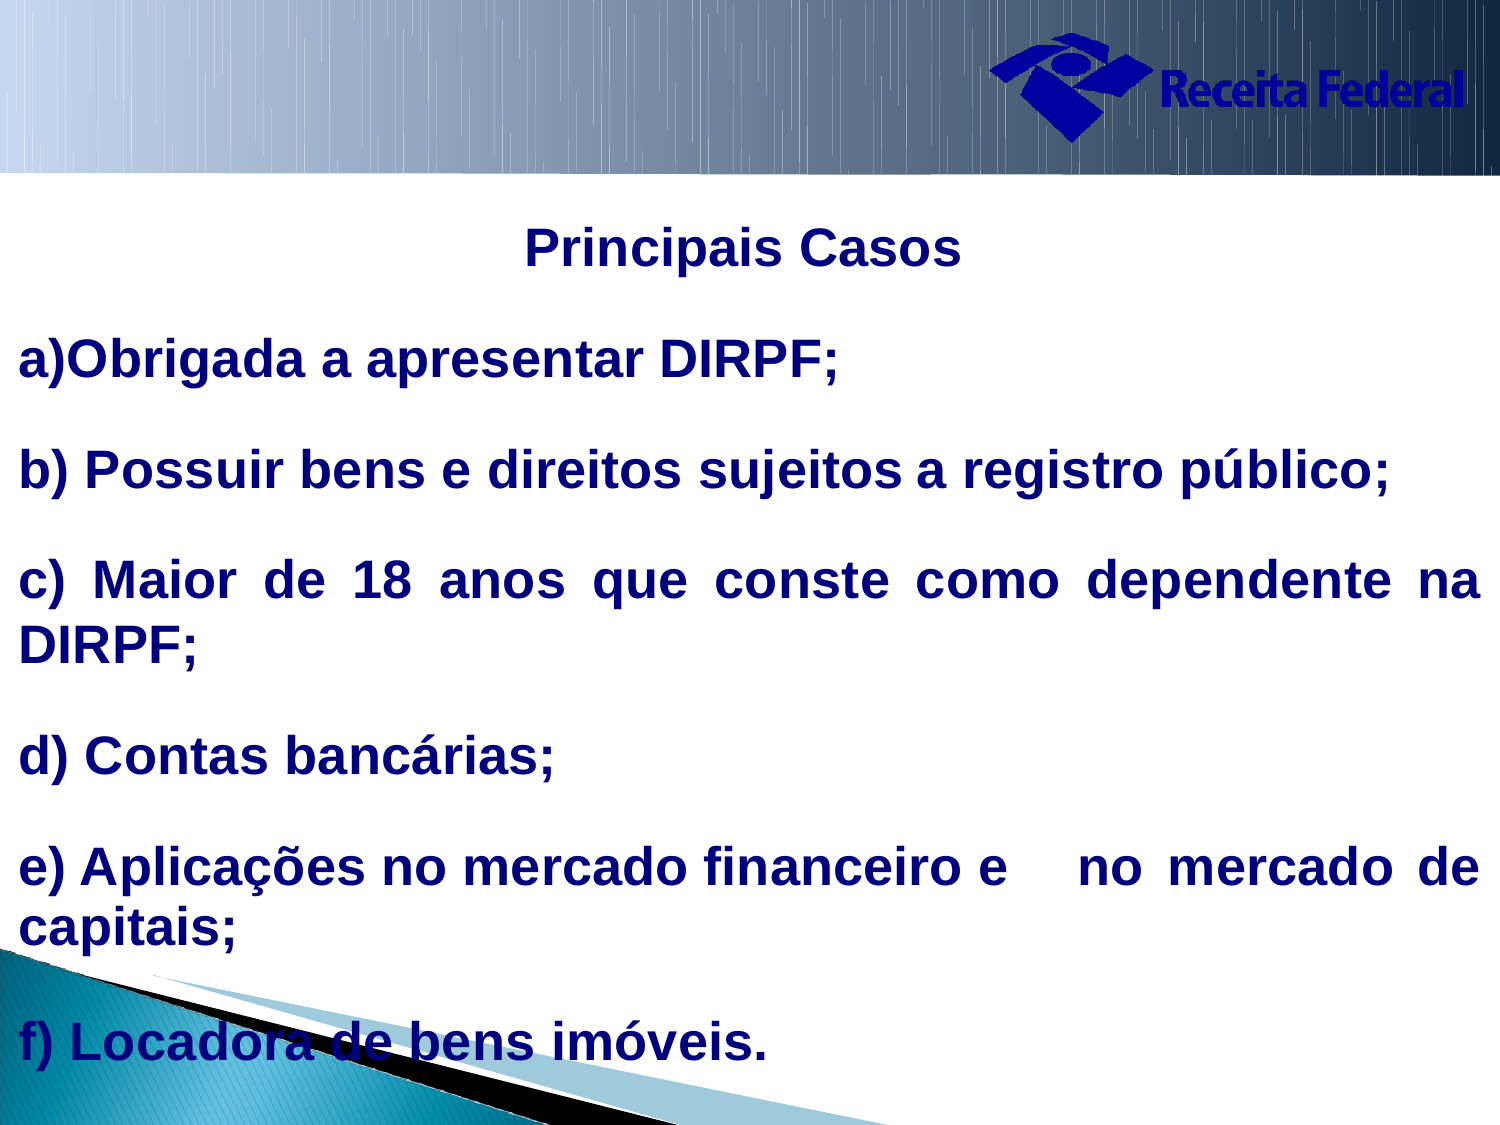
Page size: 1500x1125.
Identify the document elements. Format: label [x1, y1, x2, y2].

text_box [1415, 838, 1491, 897]
text_box [16, 616, 210, 676]
text_box [0, 0, 1500, 176]
text_box [90, 551, 248, 611]
text_box [16, 330, 849, 389]
text_box [1075, 838, 1404, 897]
text_box [0, 838, 1064, 1125]
text_box [16, 441, 912, 500]
text_box [590, 551, 699, 611]
text_box [1084, 551, 1402, 611]
text_box [1415, 551, 1491, 611]
text_box [914, 441, 1400, 500]
text_box [437, 551, 577, 611]
text_box [522, 219, 972, 279]
text_box [913, 551, 1071, 611]
text_box [16, 727, 566, 787]
text_box [712, 551, 900, 611]
text_box [261, 551, 338, 611]
text_box [16, 551, 78, 611]
text_box [350, 551, 424, 611]
